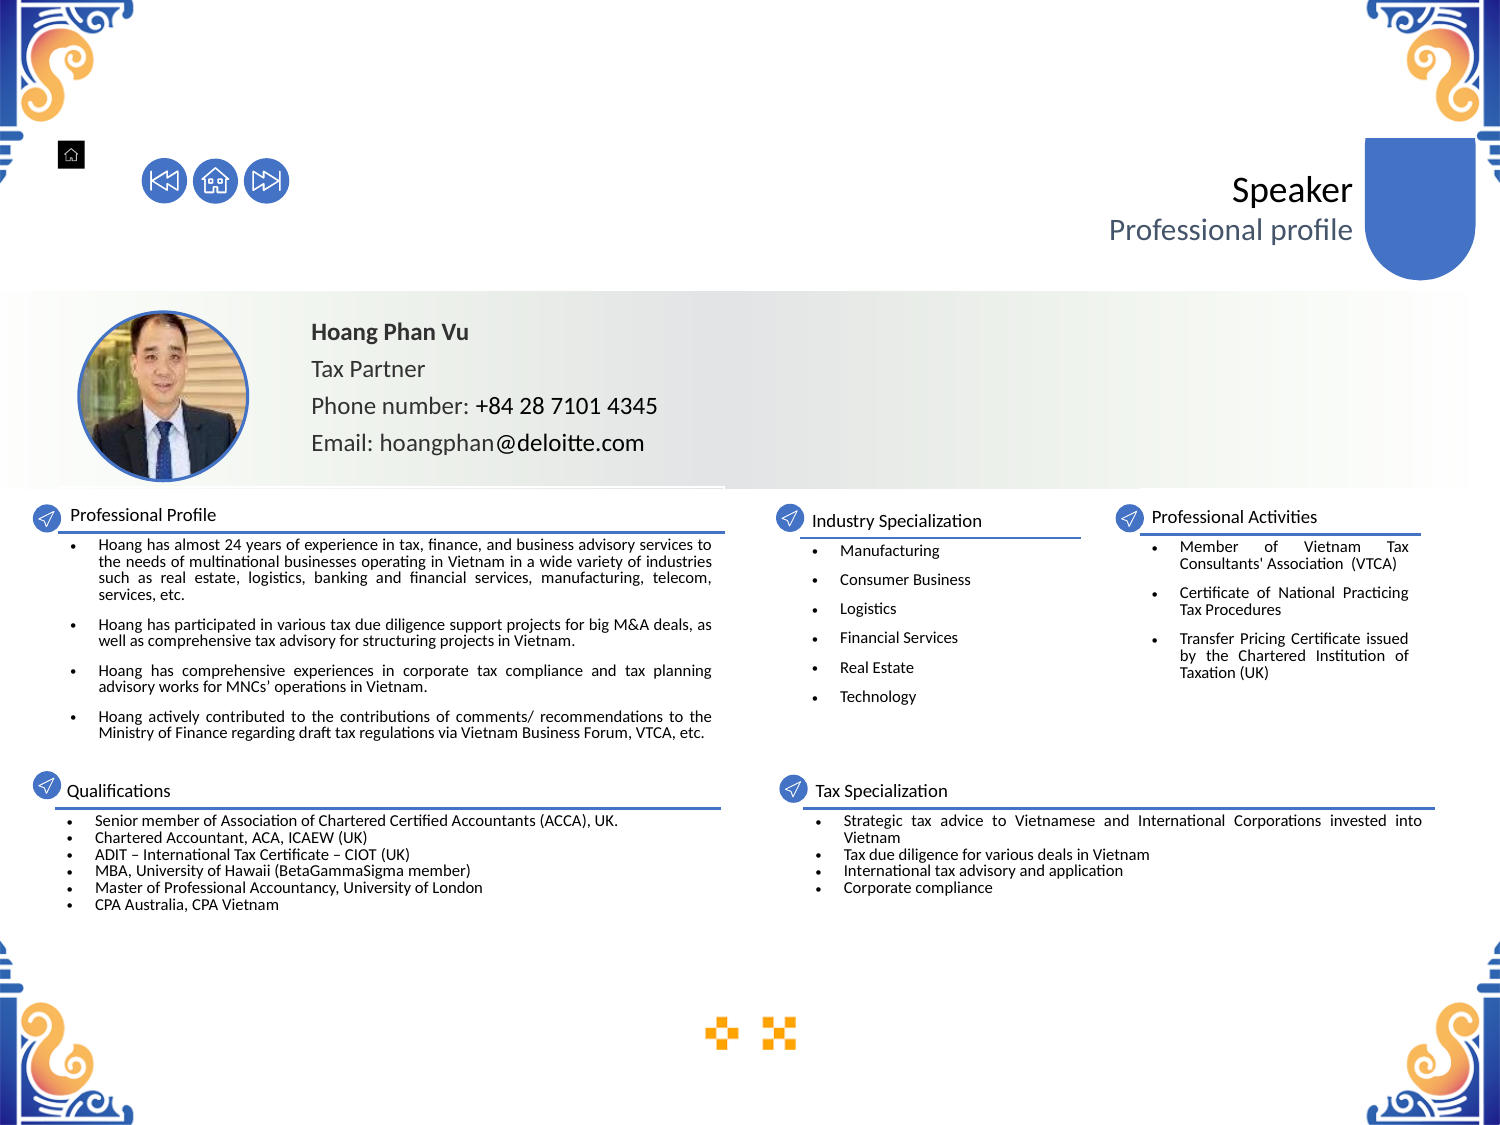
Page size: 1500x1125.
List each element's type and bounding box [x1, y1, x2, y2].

text_box [57, 140, 85, 169]
picture [0, 0, 1500, 1125]
text_box [141, 157, 290, 204]
